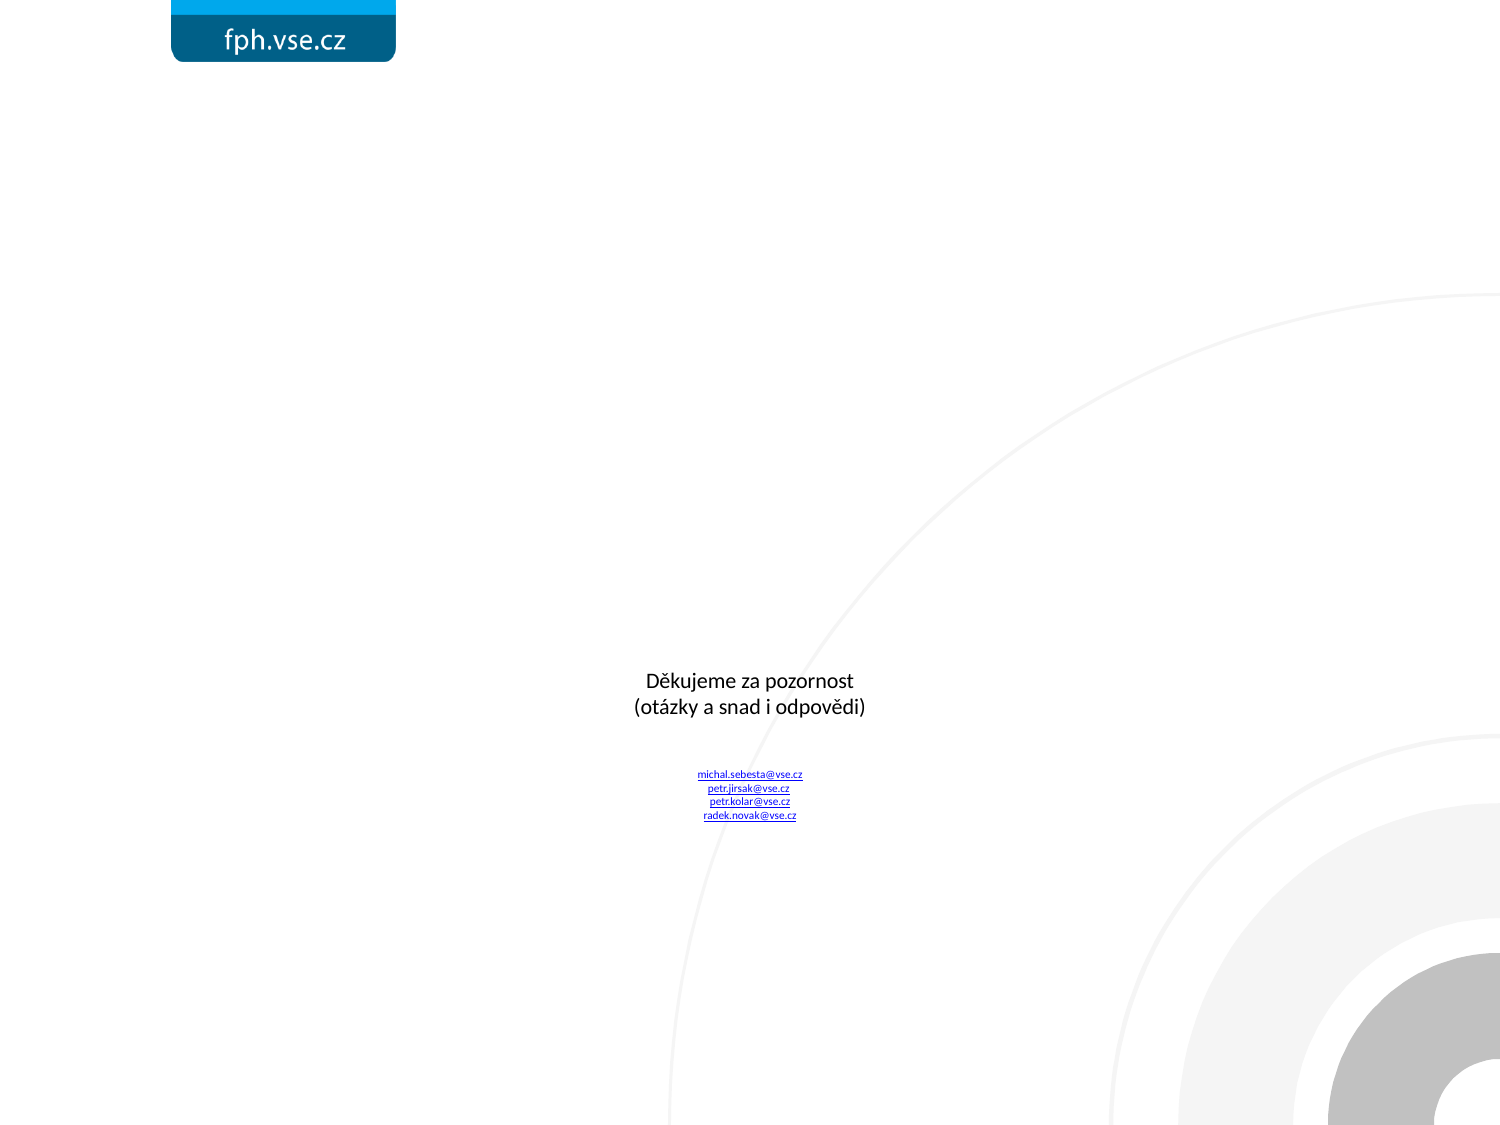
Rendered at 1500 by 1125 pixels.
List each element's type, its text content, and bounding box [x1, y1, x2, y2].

picture [335, 36, 344, 41]
picture [275, 36, 281, 49]
picture [390, 54, 396, 62]
picture [289, 37, 296, 47]
title Děkujeme za pozornost (otázky a snad i odpovědi) michal.sebesta@vse.cz petr.jirsak@vse.cz petr.kolar@vse.cz radek.novak@vse.cz [0, 656, 1500, 845]
picture [171, 52, 178, 62]
picture [260, 36, 264, 49]
picture [301, 38, 311, 49]
picture [322, 36, 326, 47]
picture [226, 30, 231, 49]
